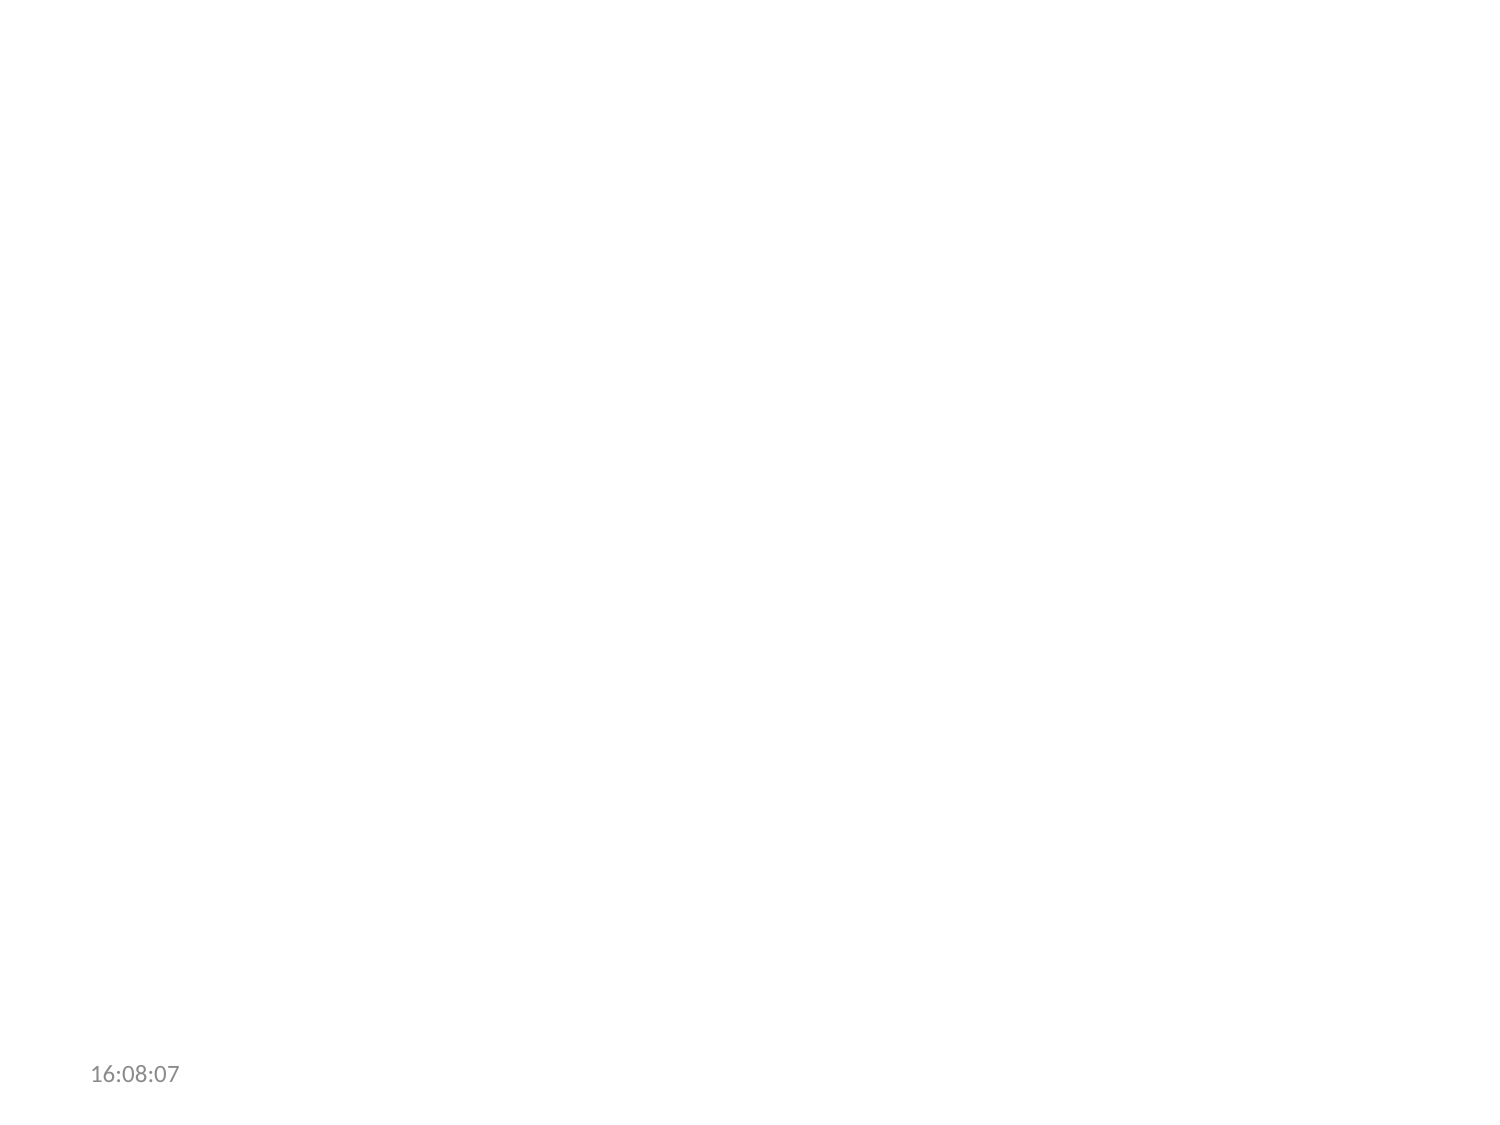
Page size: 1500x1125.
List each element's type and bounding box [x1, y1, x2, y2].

slide_number [75, 1042, 425, 1103]
